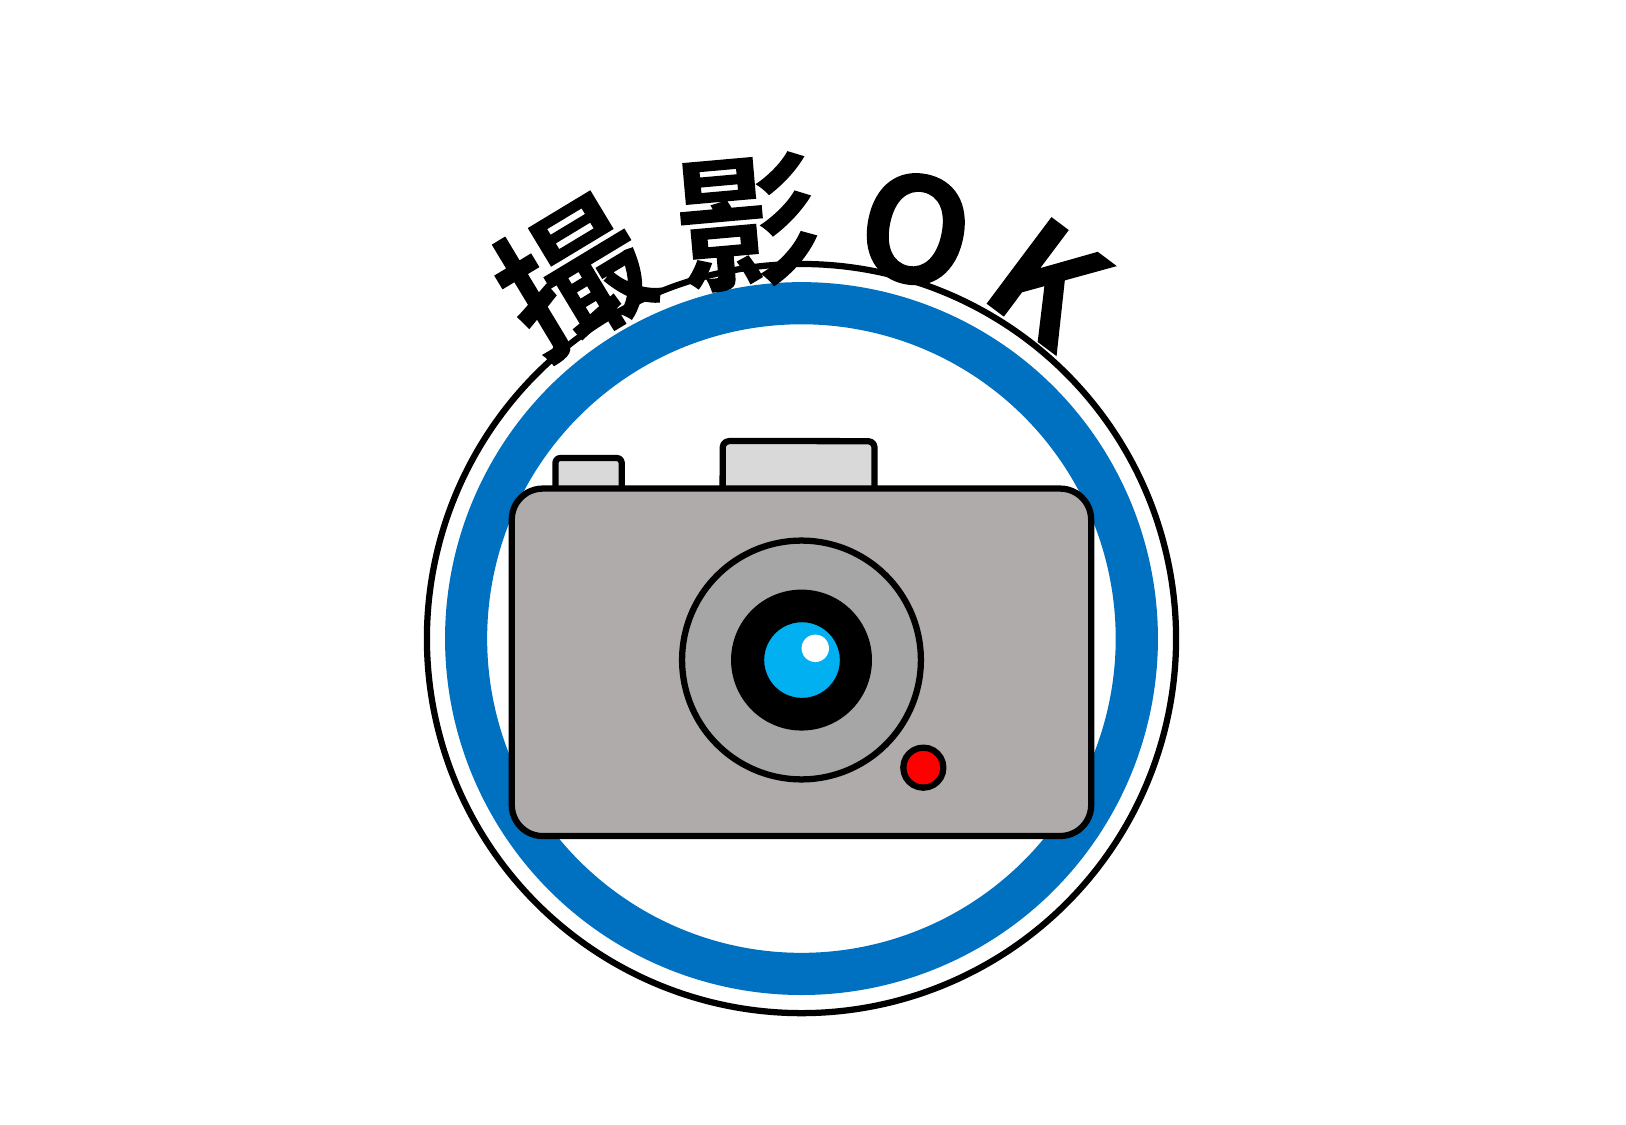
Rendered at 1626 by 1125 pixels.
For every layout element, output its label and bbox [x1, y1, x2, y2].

text_box [426, 214, 1177, 1014]
